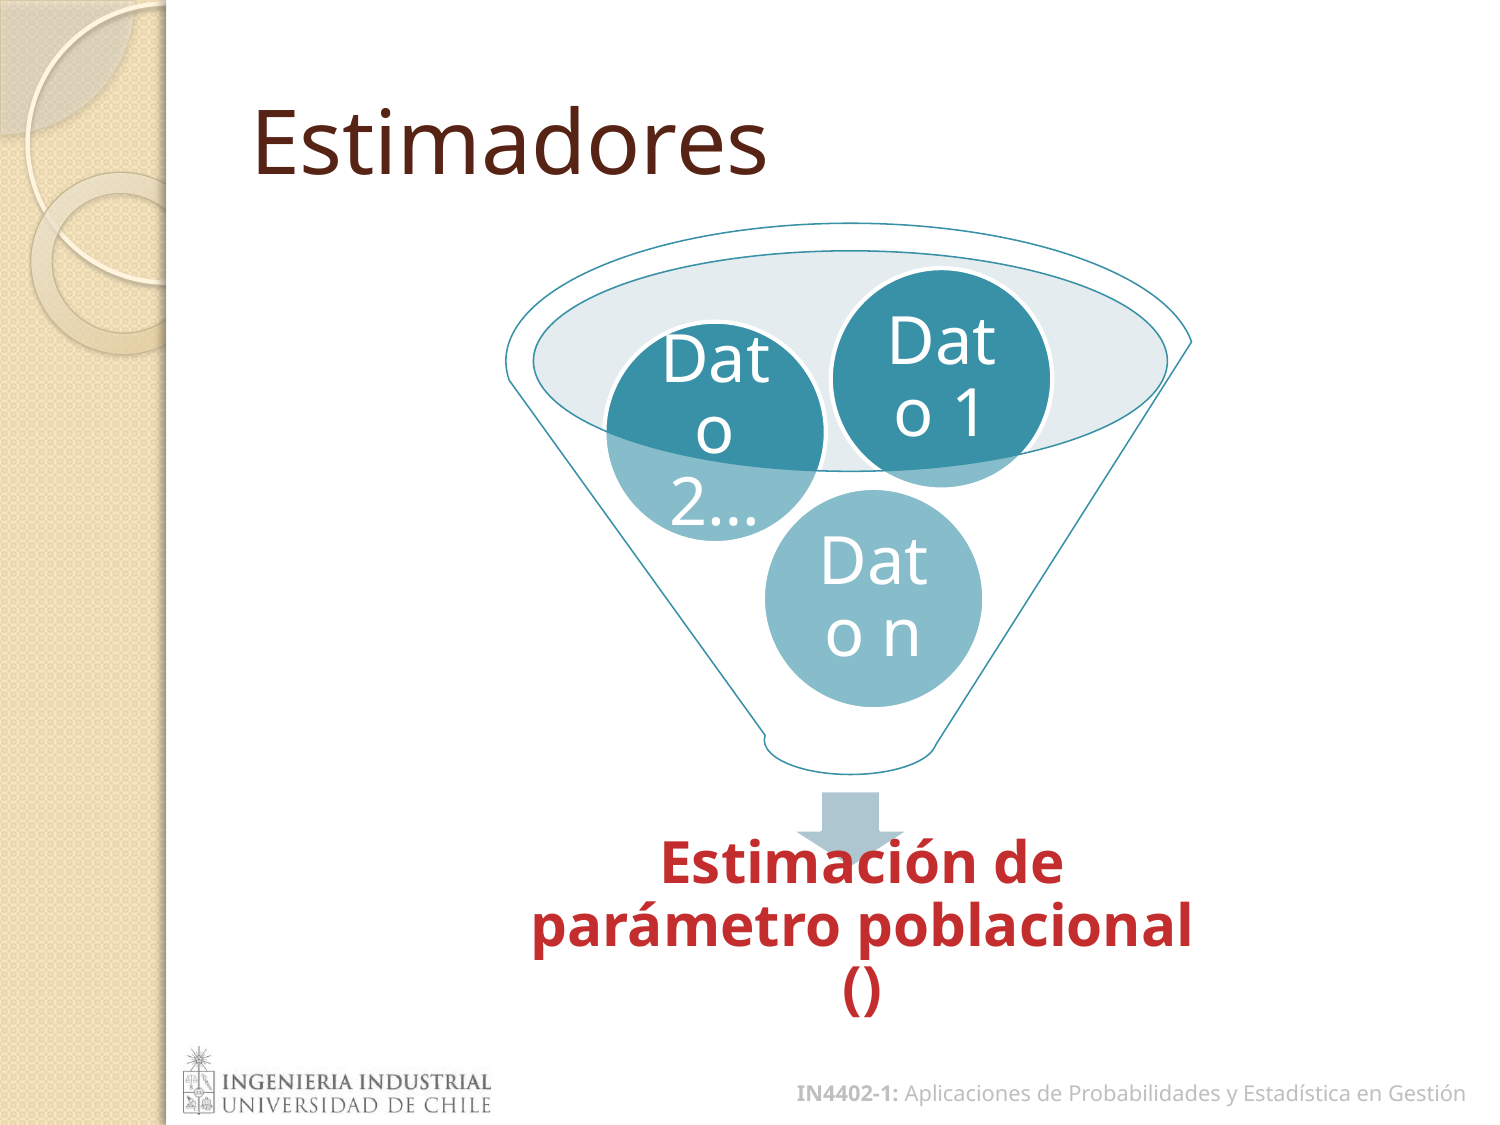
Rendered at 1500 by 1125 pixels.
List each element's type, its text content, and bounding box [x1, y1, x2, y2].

title Estimadores [235, 45, 1466, 233]
picture [183, 1046, 491, 1115]
